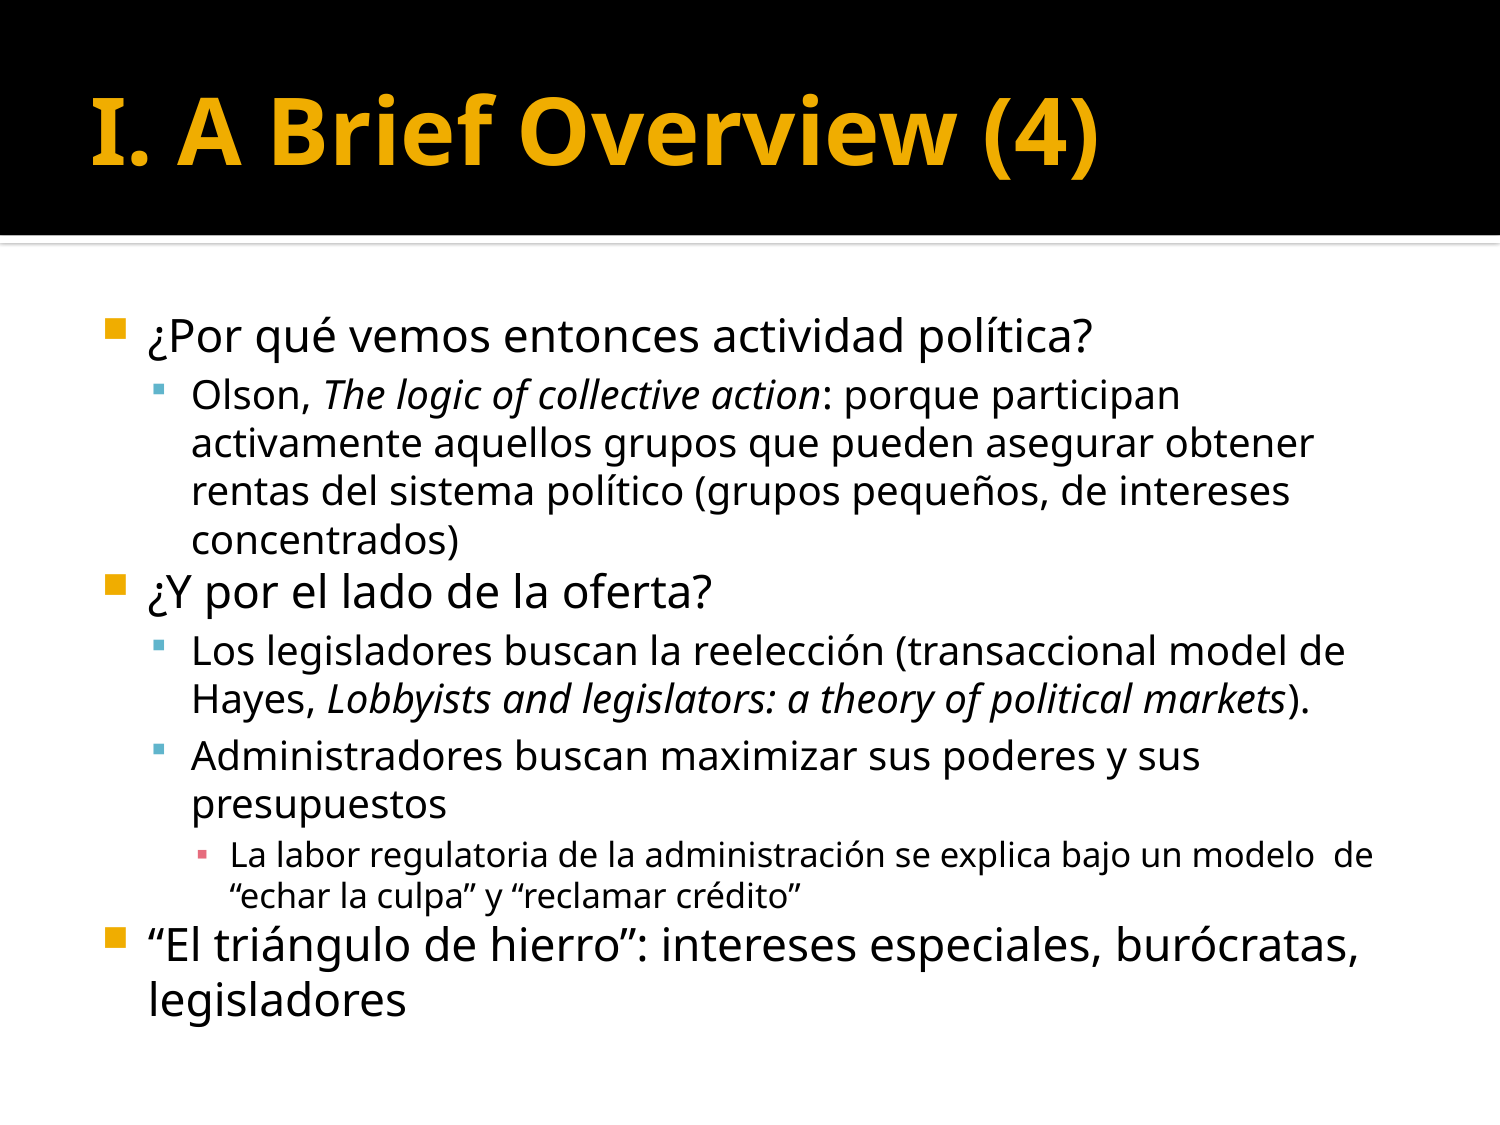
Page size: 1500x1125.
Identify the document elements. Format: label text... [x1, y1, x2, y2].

list ¿Por qué vemos entonces actividad política? Olson, The logic of collective action: porque participan activamente aquellos grupos que pueden asegurar obtener rentas del sistema político (grupos pequeños, de intereses concentrados) ¿Y por el lado de la oferta? Los legisladores buscan la reelección (transaccional model de Hayes, Lobbyists and legislators: a theory of political markets). Administradores buscan maximizar sus poderes y sus presupuestos La labor regulatoria de la administración se explica bajo un modelo de “echar la culpa” y “reclamar crédito” “El triángulo de hierro”: intereses especiales, burócratas, legisladores [75, 291, 1425, 1050]
title I. A Brief Overview (4) [75, 25, 1425, 231]
